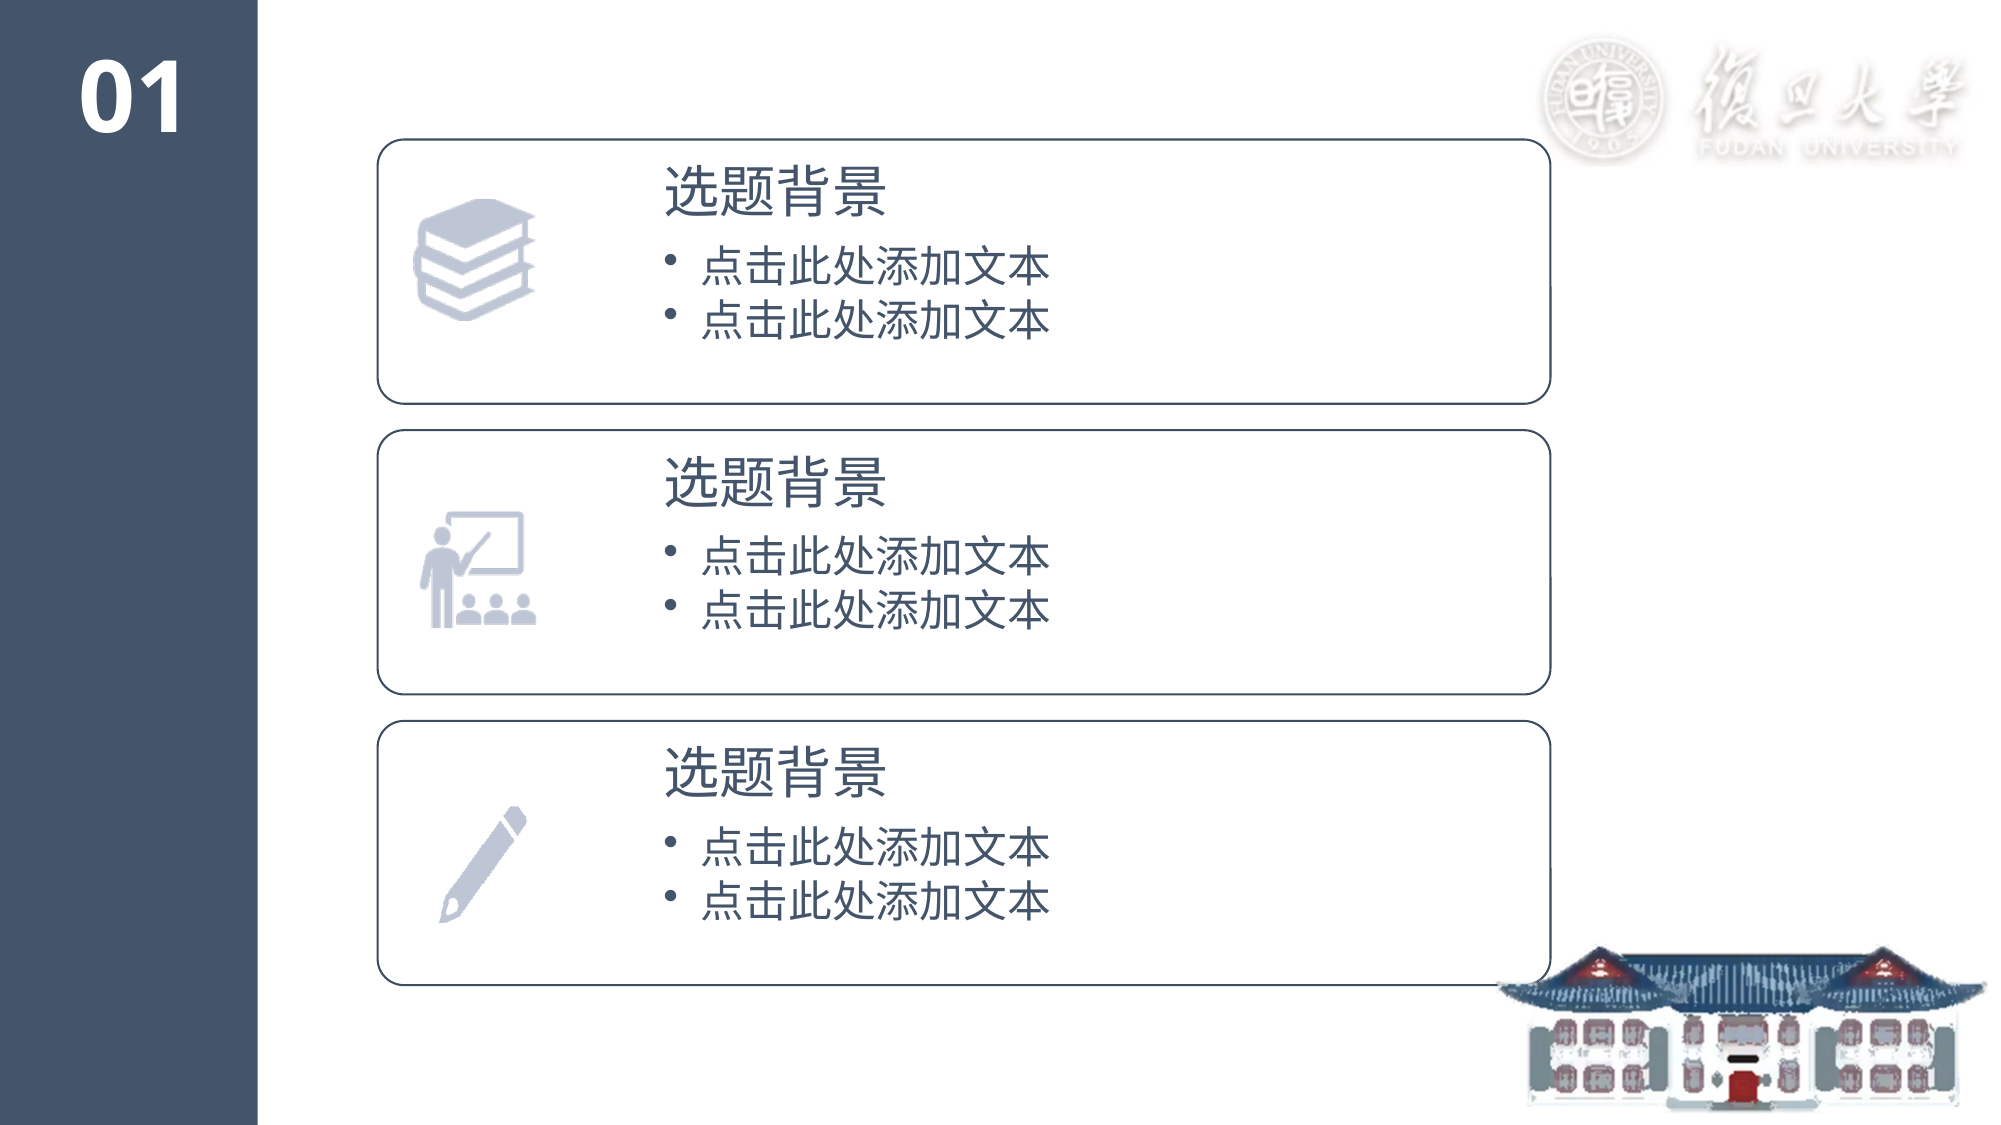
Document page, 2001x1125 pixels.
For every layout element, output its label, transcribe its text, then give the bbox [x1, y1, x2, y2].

text_box [0, 0, 259, 1125]
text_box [377, 139, 1551, 986]
picture [1470, 933, 2000, 1125]
text_box 01 [64, 24, 263, 160]
picture [1512, 24, 2000, 191]
